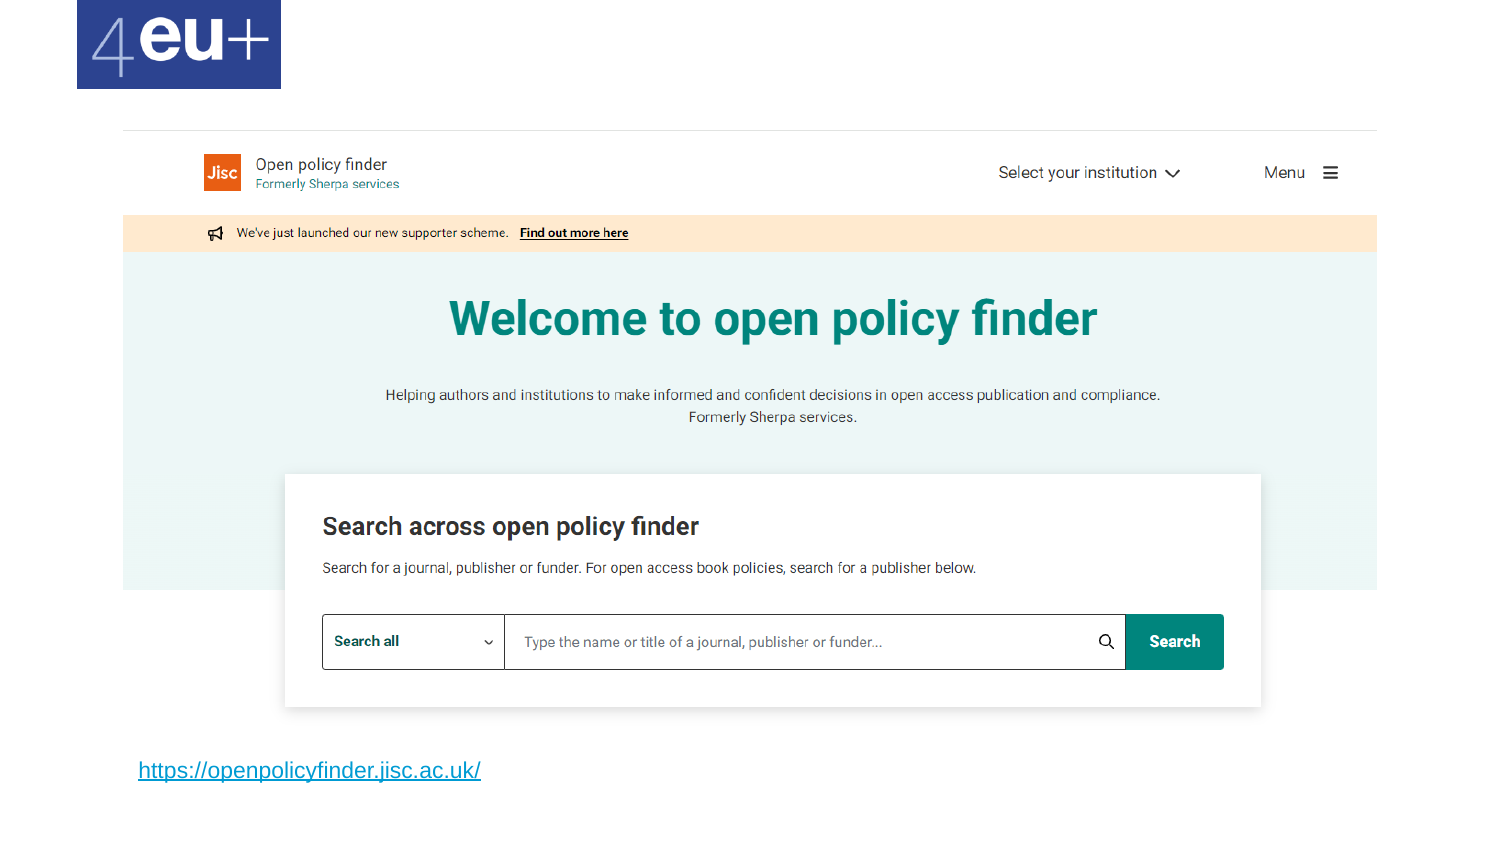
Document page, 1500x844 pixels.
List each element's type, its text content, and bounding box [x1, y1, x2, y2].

picture [77, 0, 281, 89]
text_box https://openpolicyfinder.jisc.ac.uk/ [123, 755, 509, 791]
picture [123, 130, 1377, 747]
